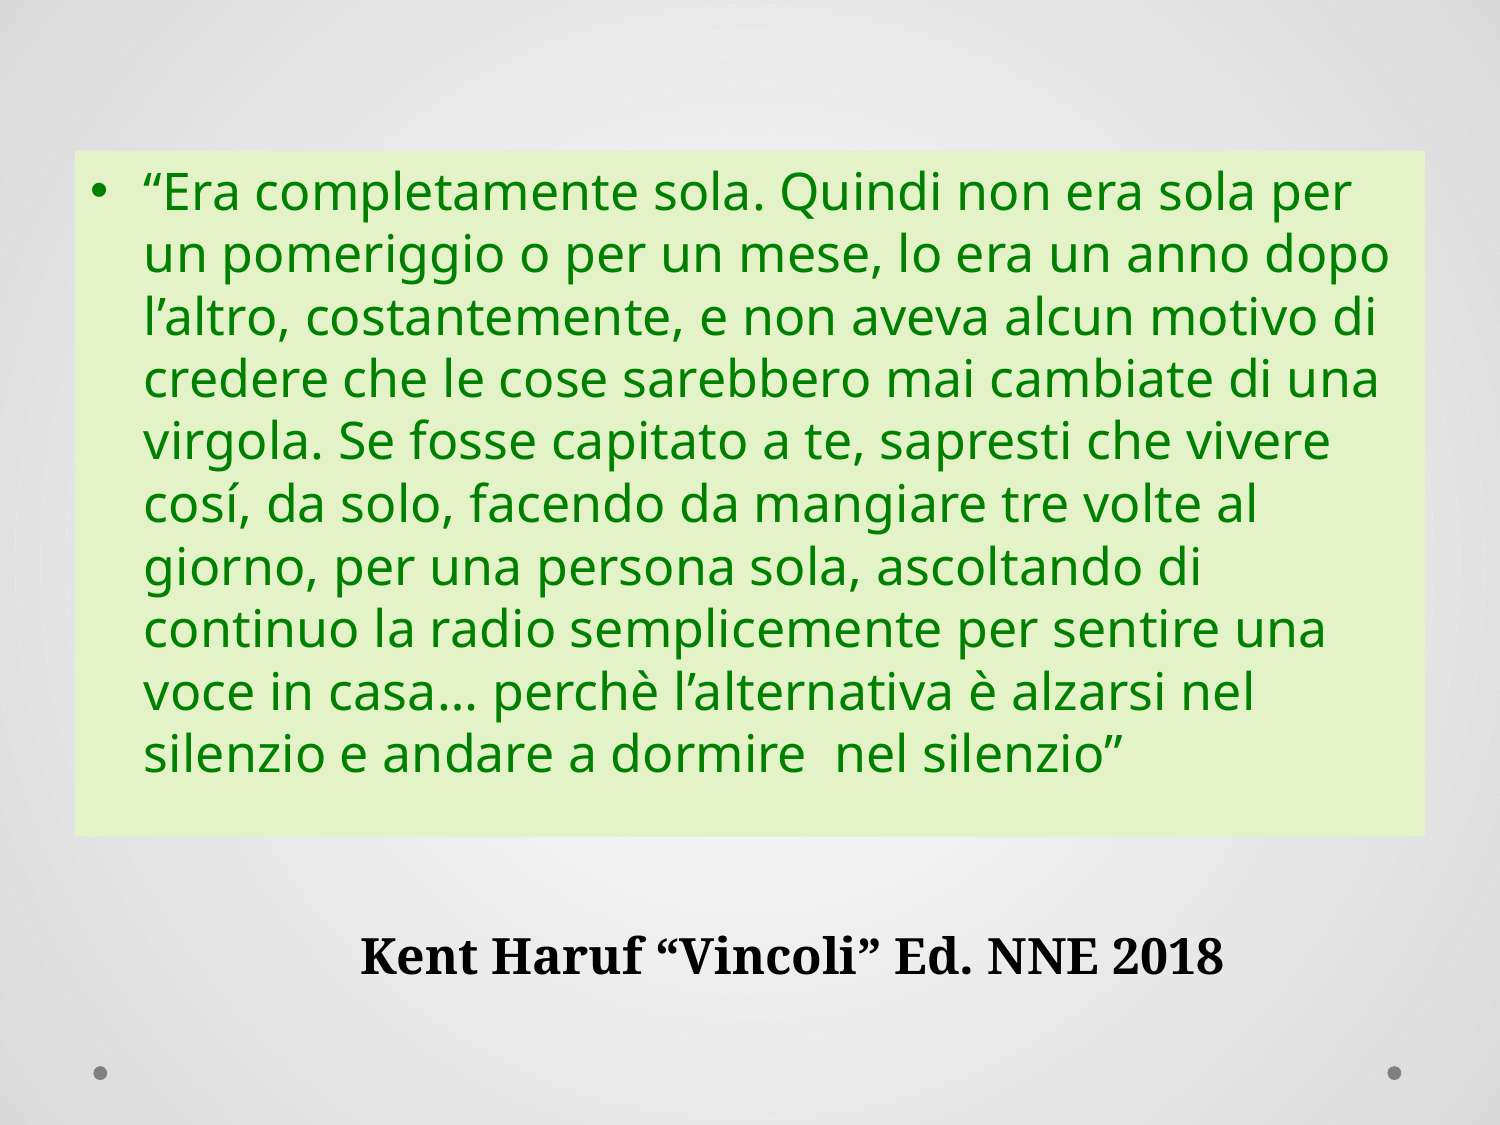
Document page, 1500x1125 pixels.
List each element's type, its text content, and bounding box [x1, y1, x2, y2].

list “Era completamente sola. Quindi non era sola per un pomeriggio o per un mese, lo era un anno dopo l’altro, costantemente, e non aveva alcun motivo di credere che le cose sarebbero mai cambiate di una virgola. Se fosse capitato a te, sapresti che vivere cosí, da solo, facendo da mangiare tre volte al giorno, per una persona sola, ascoltando di continuo la radio semplicemente per sentire una voce in casa… perchè l’alternativa è alzarsi nel silenzio e andare a dormire nel silenzio” [75, 150, 1425, 837]
text_box Kent Haruf “Vincoli” Ed. NNE 2018 [346, 916, 1240, 992]
